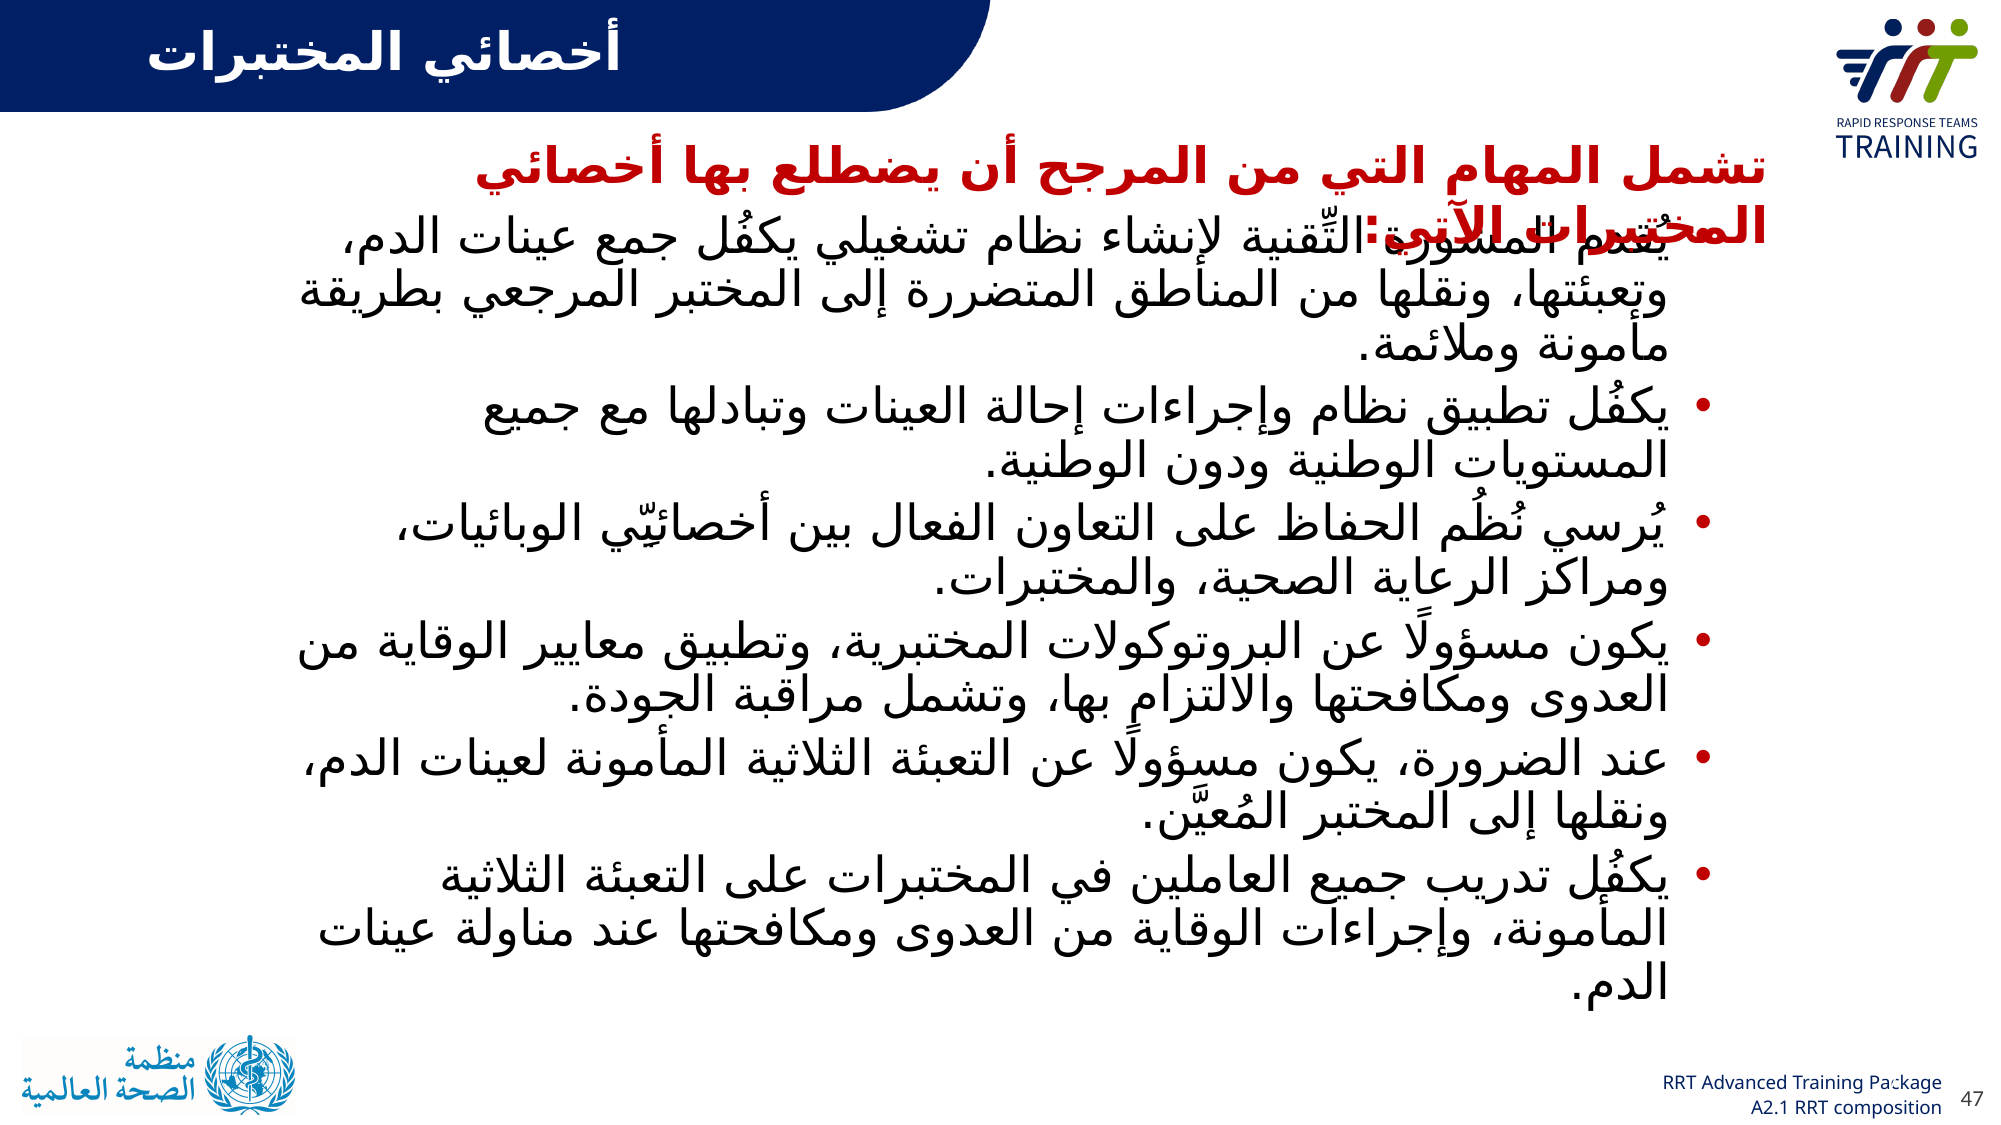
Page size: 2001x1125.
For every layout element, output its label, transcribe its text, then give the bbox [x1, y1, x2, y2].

text_box أخصائي المختبرات [44, 0, 631, 107]
picture [22, 1035, 295, 1115]
text_box تشمل المهام التي من المرجح أن يضطلع بها أخصائي المختبرات الآتي: [276, 126, 1776, 261]
picture [1835, 19, 1978, 167]
picture [0, 0, 991, 112]
slide_number 47 [1882, 1037, 1922, 1082]
picture [252, 1050, 258, 1059]
list يُقدم المشورة التِّقنية لإنشاء نظام تشغيلي يكفُل جمع عينات الدم، وتعبئتها، ونقلها من المناطق المتضررة إلى المختبر المرجعي بطريقة مأمونة وملائمة. يكفُل تطبيق نظام وإجراءات إحالة العينات وتبادلها مع جميع المستويات الوطنية ودون الوطنية. يُرسي نُظُم الحفاظ على التعاون الفعال بين أخصائيِّي الوبائيات، ومراكز الرعاية الصحية، والمختبرات. يكون مسؤولًا عن البروتوكولات المختبرية، وتطبيق معايير الوقاية من العدوى ومكافحتها والالتزام بها، وتشمل مراقبة الجودة. عند الضرورة، يكون مسؤولًا عن التعبئة الثلاثية المأمونة لعينات الدم، ونقلها إلى المختبر المُعيَّن. يكفُل تدريب جميع العاملين في المختبرات على التعبئة الثلاثية المأمونة، وإجراءات الوقاية من العدوى ومكافحتها عند مناولة عينات الدم. [288, 261, 1712, 1062]
